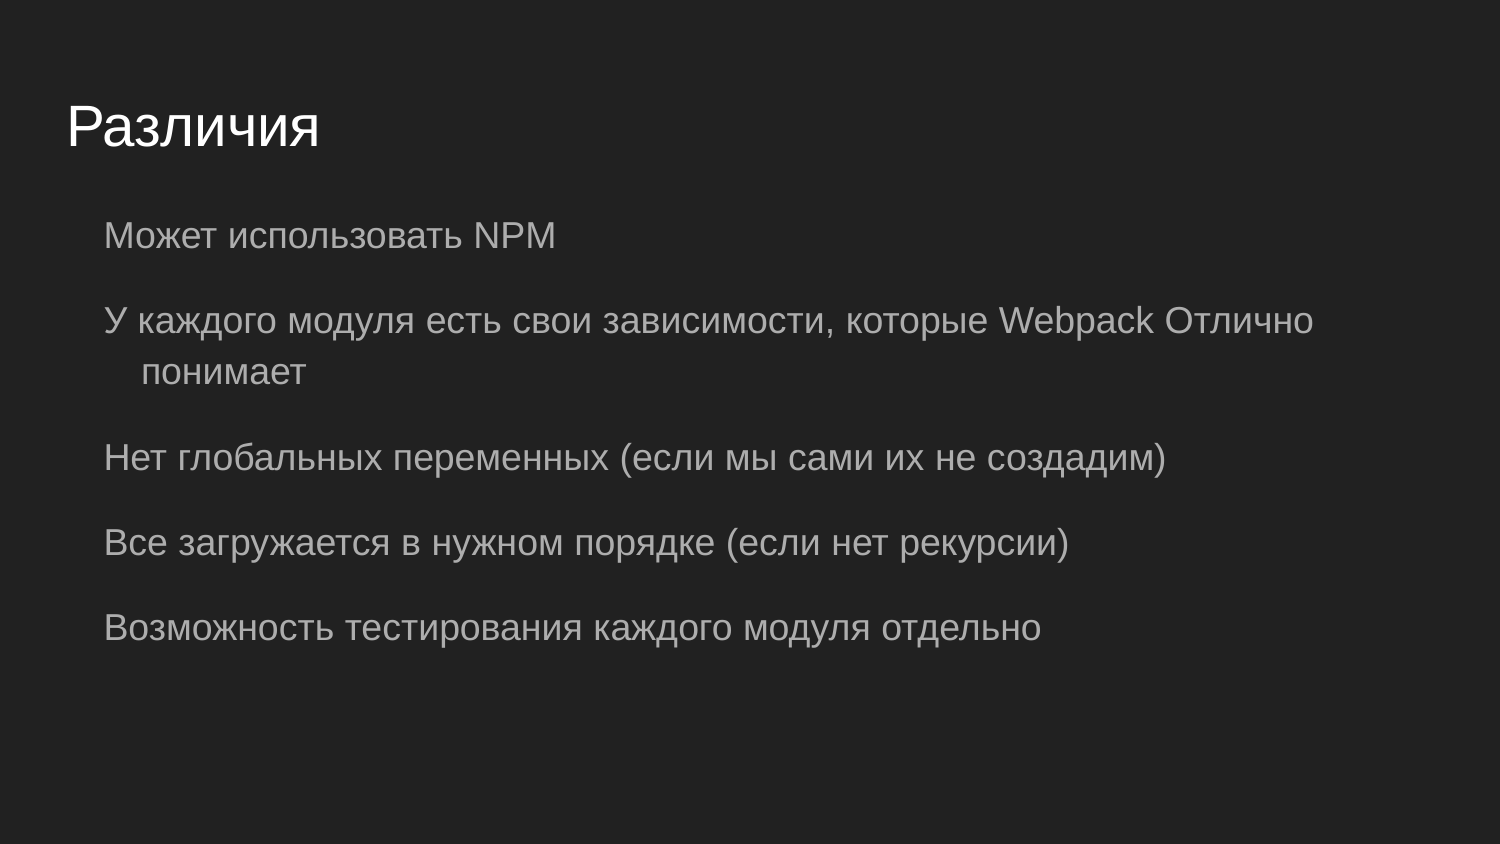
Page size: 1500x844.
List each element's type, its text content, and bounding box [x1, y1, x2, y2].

title Различия [51, 72, 1449, 167]
list Может использовать NPM У каждого модуля есть свои зависимости, которые Webpack Отлично понимает Нет глобальных переменных (если мы сами их не создадим) Все загружается в нужном порядке (если нет рекурсии) Возможность тестирования каждого модуля отдельно [51, 189, 1449, 750]
